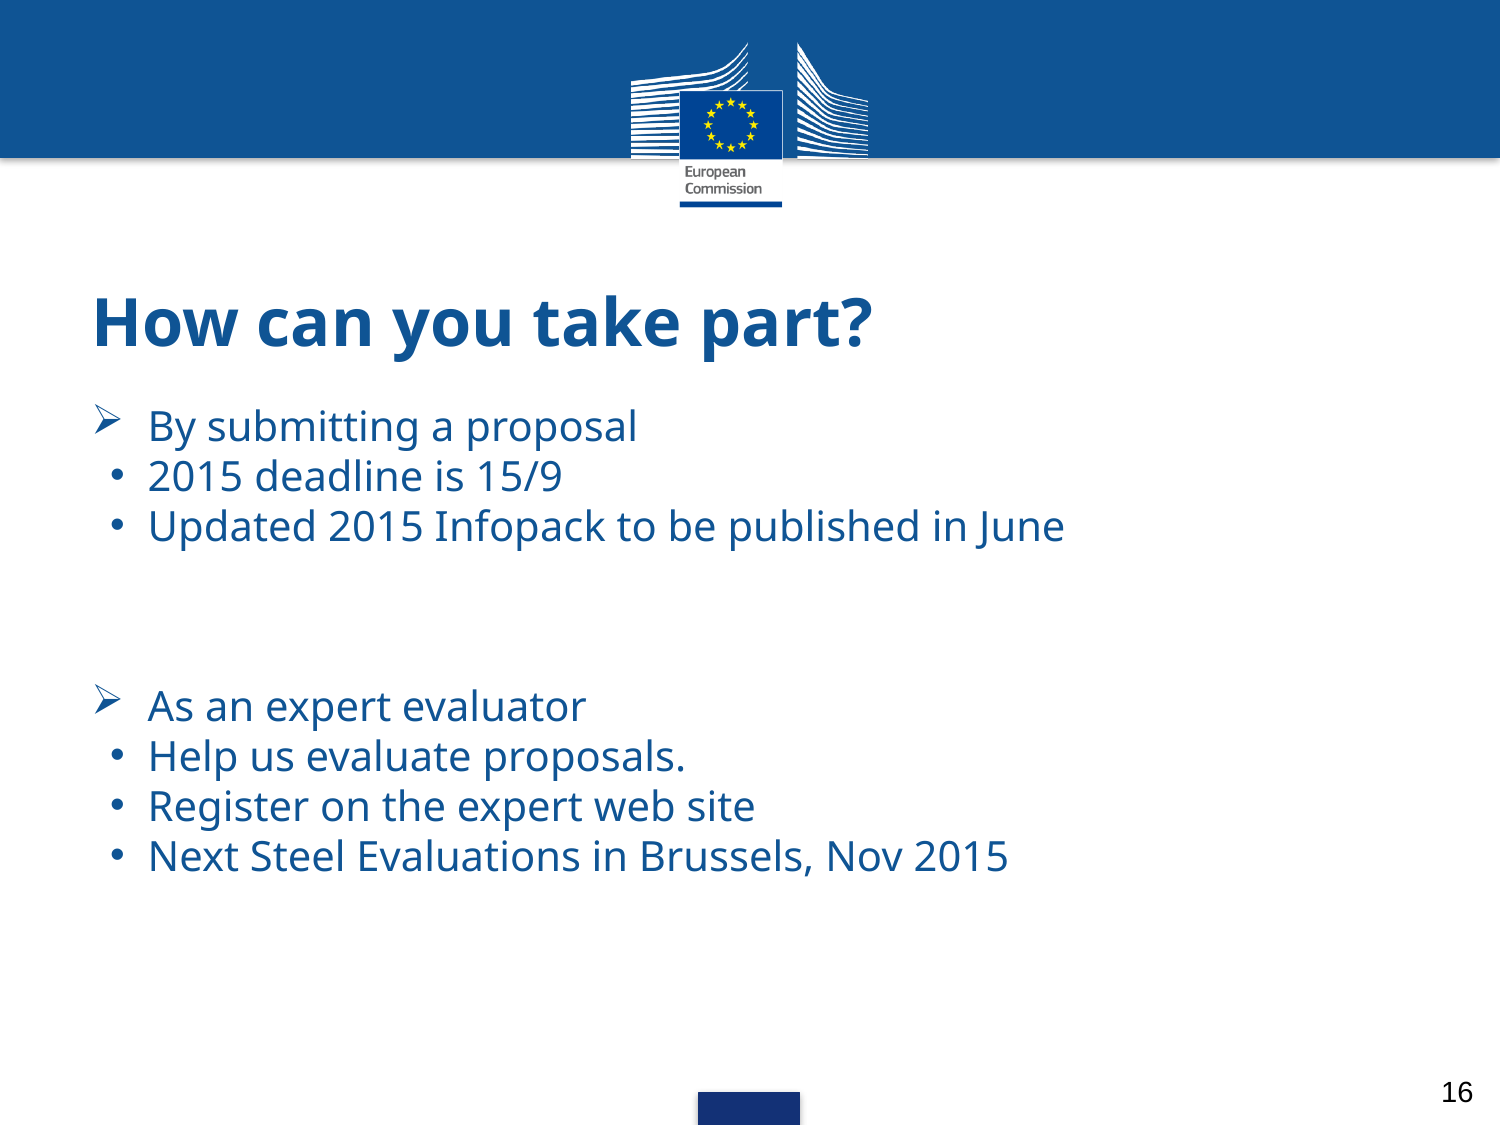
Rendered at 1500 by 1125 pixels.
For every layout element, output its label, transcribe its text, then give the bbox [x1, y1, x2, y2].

text_box How can you take part? By submitting a proposal 2015 deadline is 15/9 Updated 2015 Infopack to be published in June As an expert evaluator Help us evaluate proposals. Register on the expert web site Next Steel Evaluations in Brussels, Nov 2015 [76, 208, 1282, 1035]
picture [631, 42, 868, 208]
slide_number 16 [1390, 1065, 1497, 1125]
